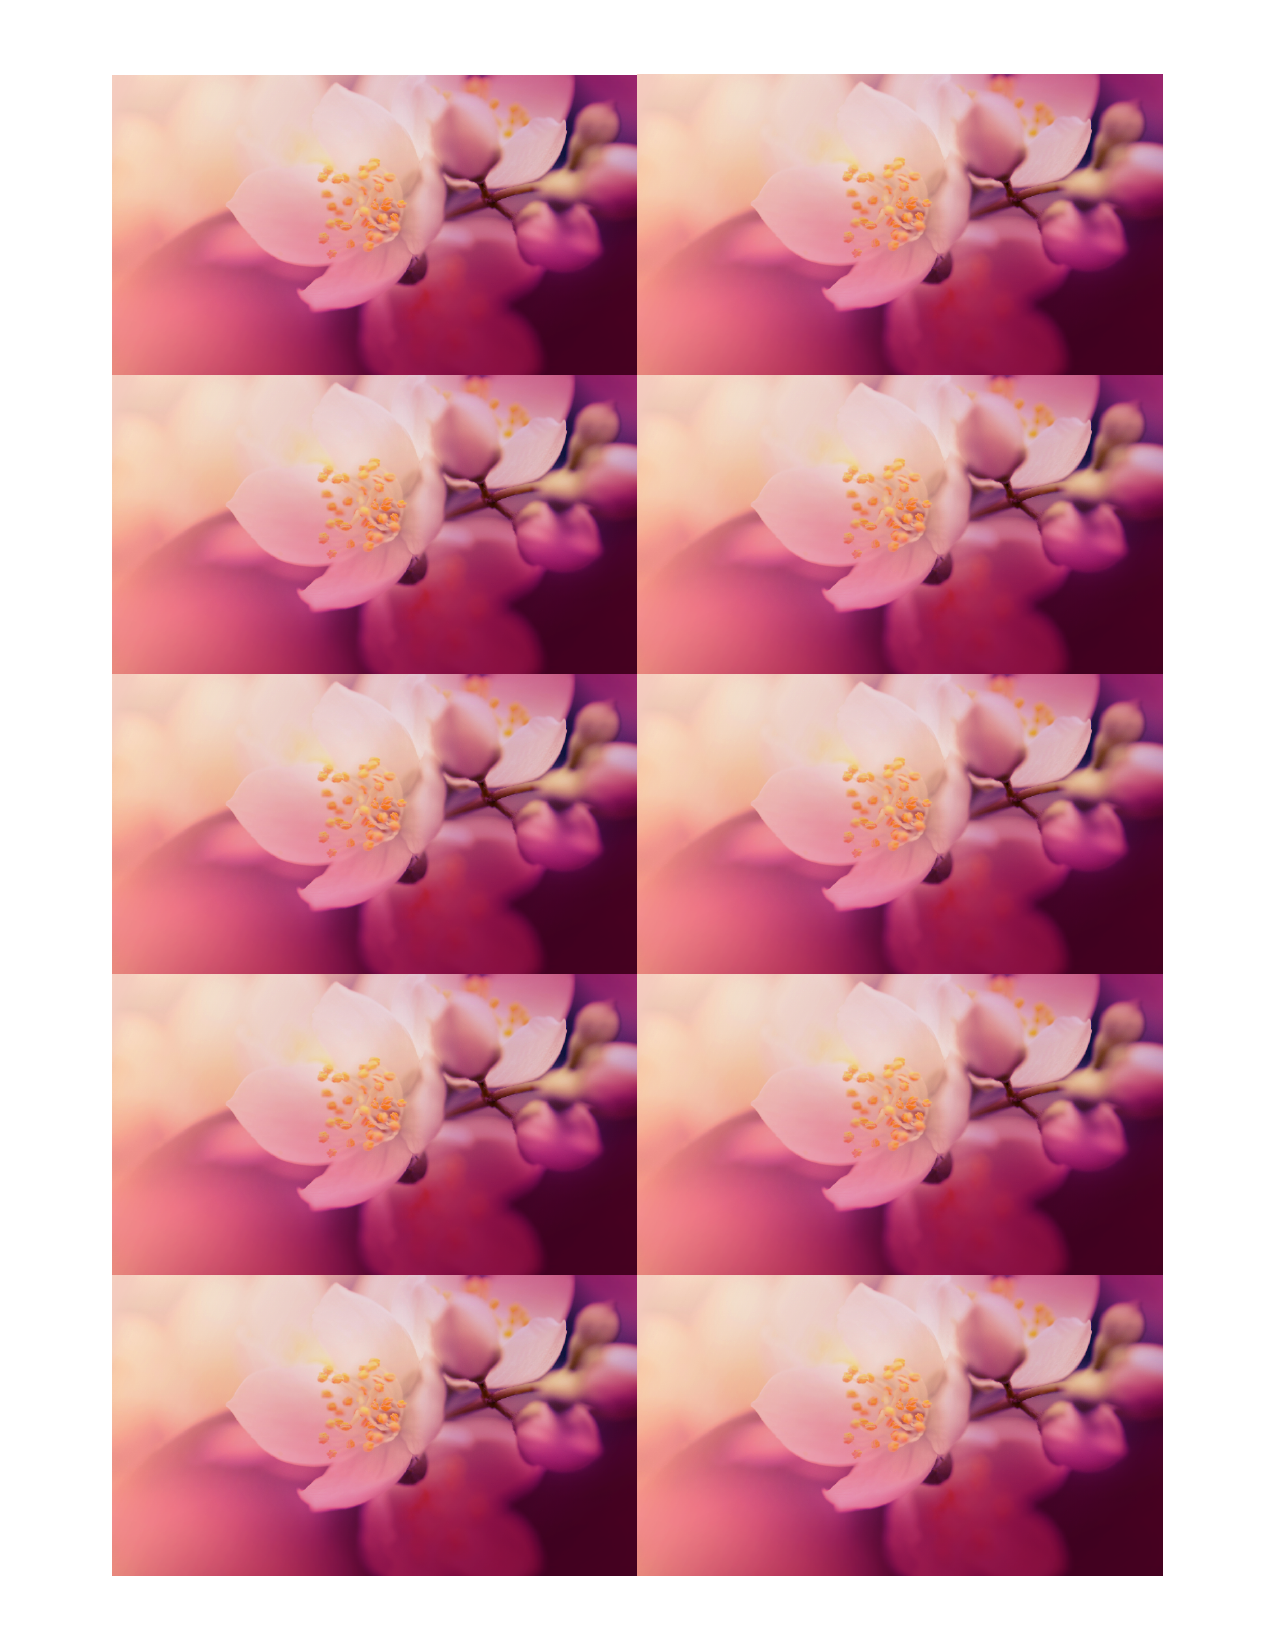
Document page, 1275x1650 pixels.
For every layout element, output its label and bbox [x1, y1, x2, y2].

picture [112, 74, 1163, 1576]
